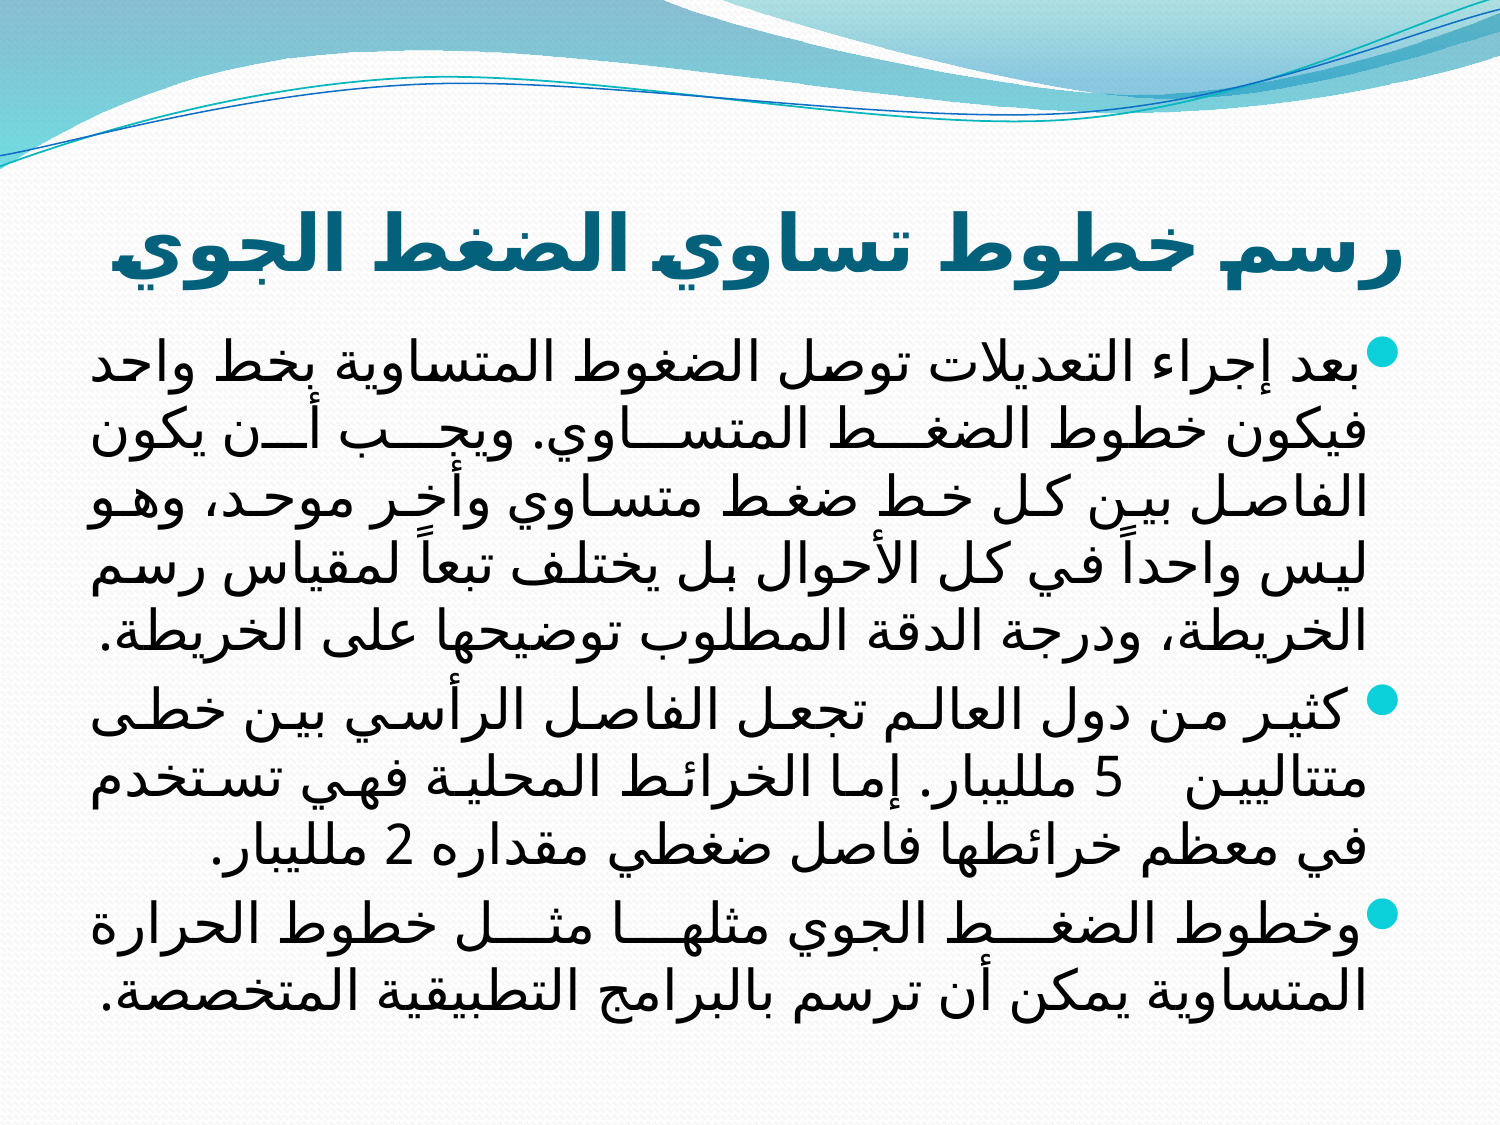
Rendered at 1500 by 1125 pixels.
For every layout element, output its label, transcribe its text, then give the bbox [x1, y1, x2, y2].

list بعد إجراء التعديلات توصل الضغوط المتساوية بخط واحد فيكون خطوط الضغط المتساوي. ويجب أن يكون الفاصل بين كل خط ضغط متساوي وأخر موحد، وهو ليس واحداً في كل الأحوال بل يختلف تبعاً لمقياس رسم الخريطة، ودرجة الدقة المطلوب توضيحها على الخريطة. كثير من دول العالم تجعل الفاصل الرأسي بين خطى متتاليين 5 ملليبار. إما الخرائط المحلية فهي تستخدم في معظم خرائطها فاصل ضغطي مقداره 2 ملليبار. وخطوط الضغط الجوي مثلها مثل خطوط الحرارة المتساوية يمكن أن ترسم بالبرامج التطبيقية المتخصصة. [75, 317, 1425, 1038]
title رسم خطوط تساوي الضغط الجوي [75, 115, 1425, 288]
